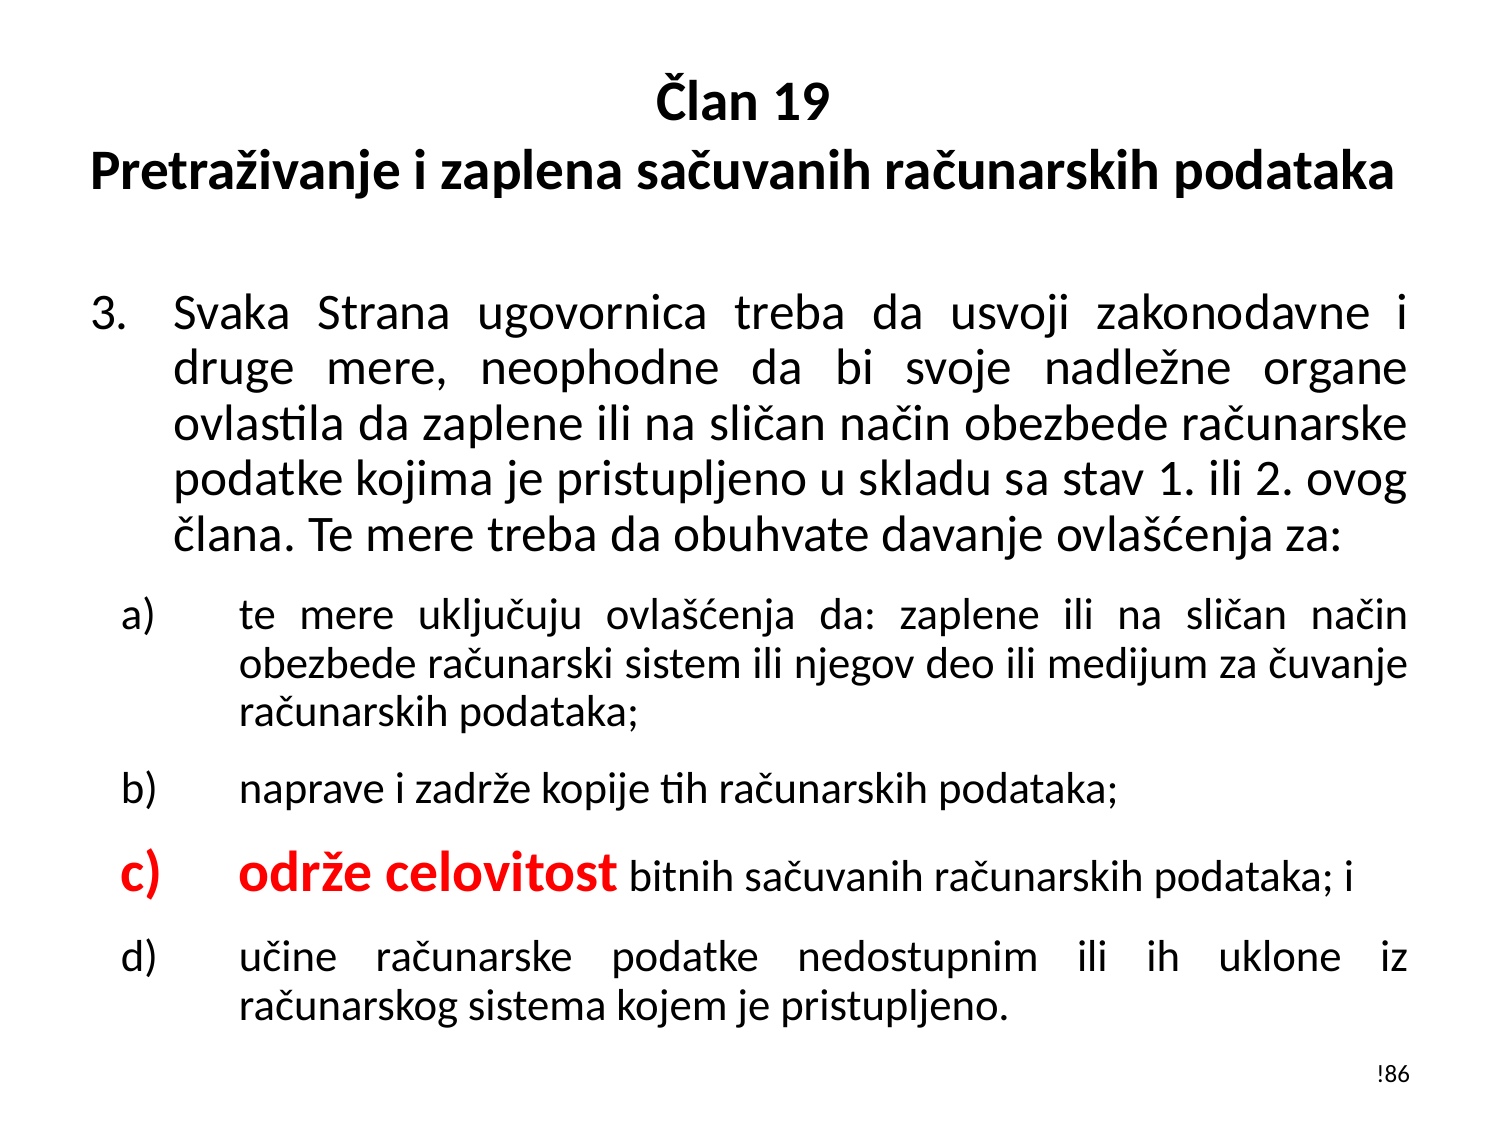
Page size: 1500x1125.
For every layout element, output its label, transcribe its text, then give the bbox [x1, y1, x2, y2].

slide_number !86 [1074, 1042, 1425, 1103]
list Svaka Strana ugovornica treba da usvoji zakonodavne i druge mere, neophodne da bi svoje nadležne organe ovlastila da zaplene ili na sličan način obezbede računarske podatke kojima je pristupljeno u skladu sa stav 1. ili 2. ovog člana. Te mere treba da obuhvate davanje ovlašćenja za: te mere uključuju ovlašćenja da: zaplene ili na sličan način obezbede računarski sistem ili njegov deo ili medijum za čuvanje računarskih podataka; naprave i zadrže kopije tih računarskih podataka; održe celovitost bitnih sačuvanih računarskih podataka; i učine računarske podatke nedostupnim ili ih uklone iz računarskog sistema kojem je pristupljeno. [74, 277, 1426, 1098]
title Član 19 Pretraživanje i zaplena sačuvanih računarskih podataka [74, 44, 1426, 220]
